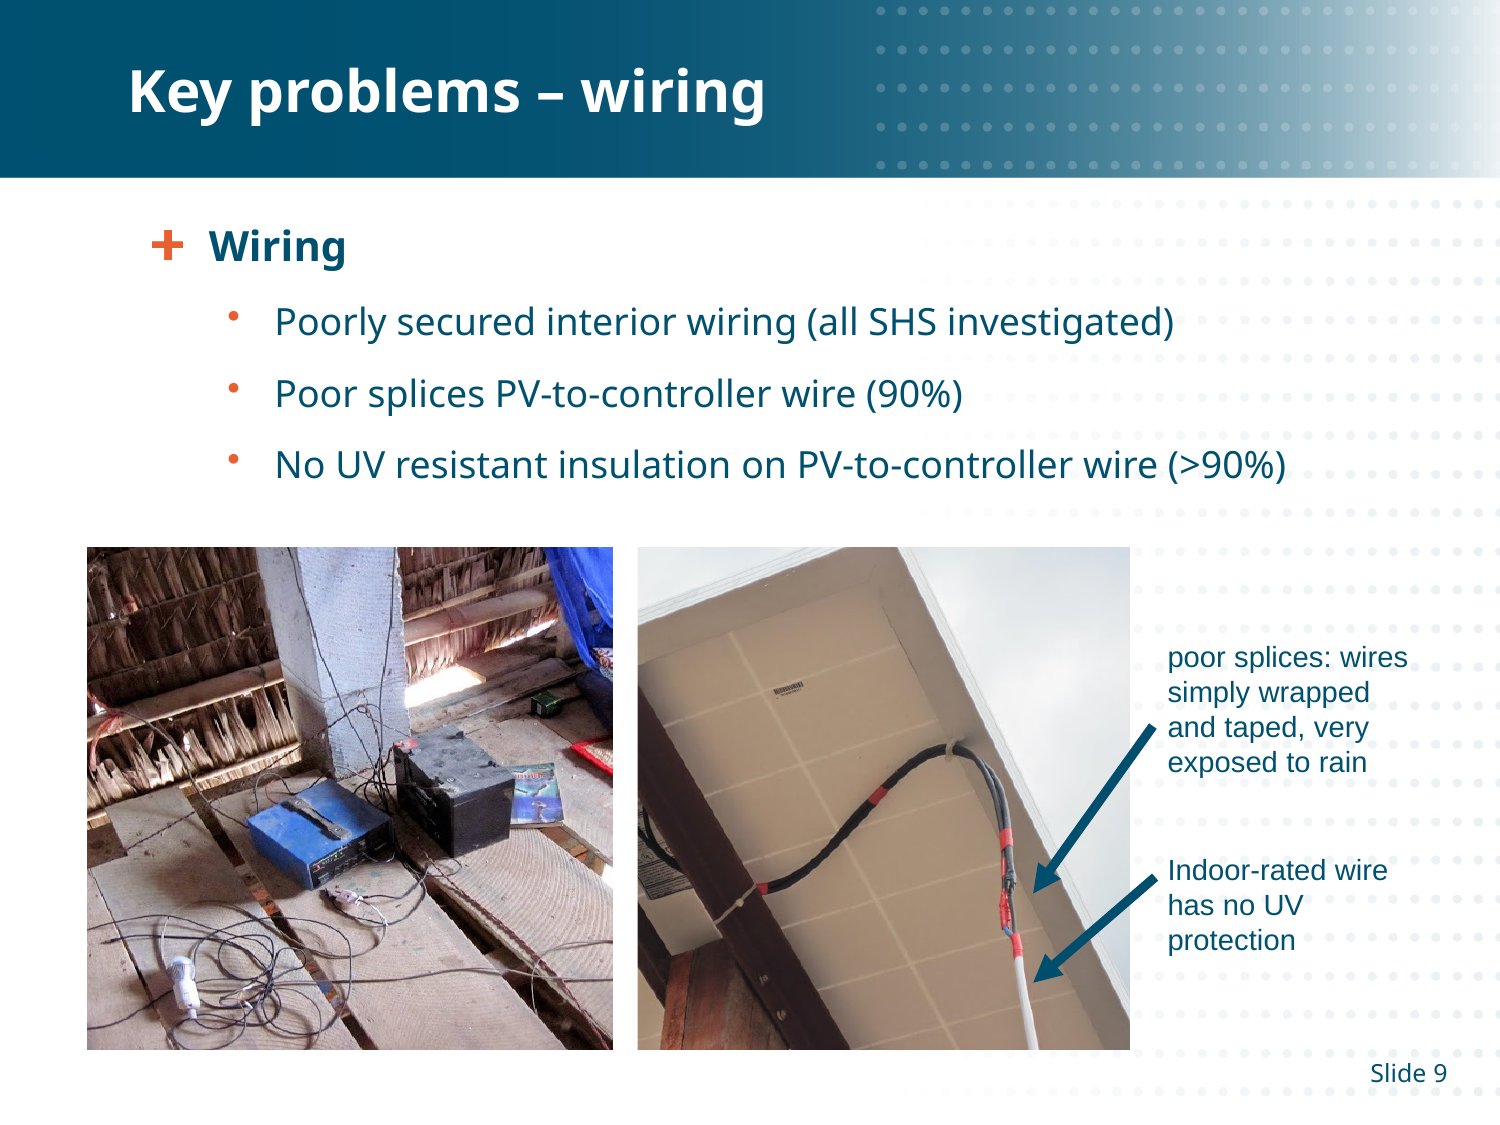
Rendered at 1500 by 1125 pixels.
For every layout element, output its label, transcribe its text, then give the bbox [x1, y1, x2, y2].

slide_number 9 [1112, 1049, 1463, 1125]
picture [0, 0, 1500, 1125]
list Wiring Poorly secured interior wiring (all SHS investigated) Poor splices PV-to-controller wire (90%) No UV resistant insulation on PV-to-controller wire (>90%) [137, 212, 1438, 955]
text_box Indoor-rated wire has no UV protection [1152, 843, 1439, 999]
title Key problems – wiring [112, 0, 1338, 184]
text_box poor splices: wires simply wrapped and taped, very exposed to rain [1152, 631, 1439, 821]
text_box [1032, 727, 1154, 876]
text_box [1032, 876, 1156, 983]
